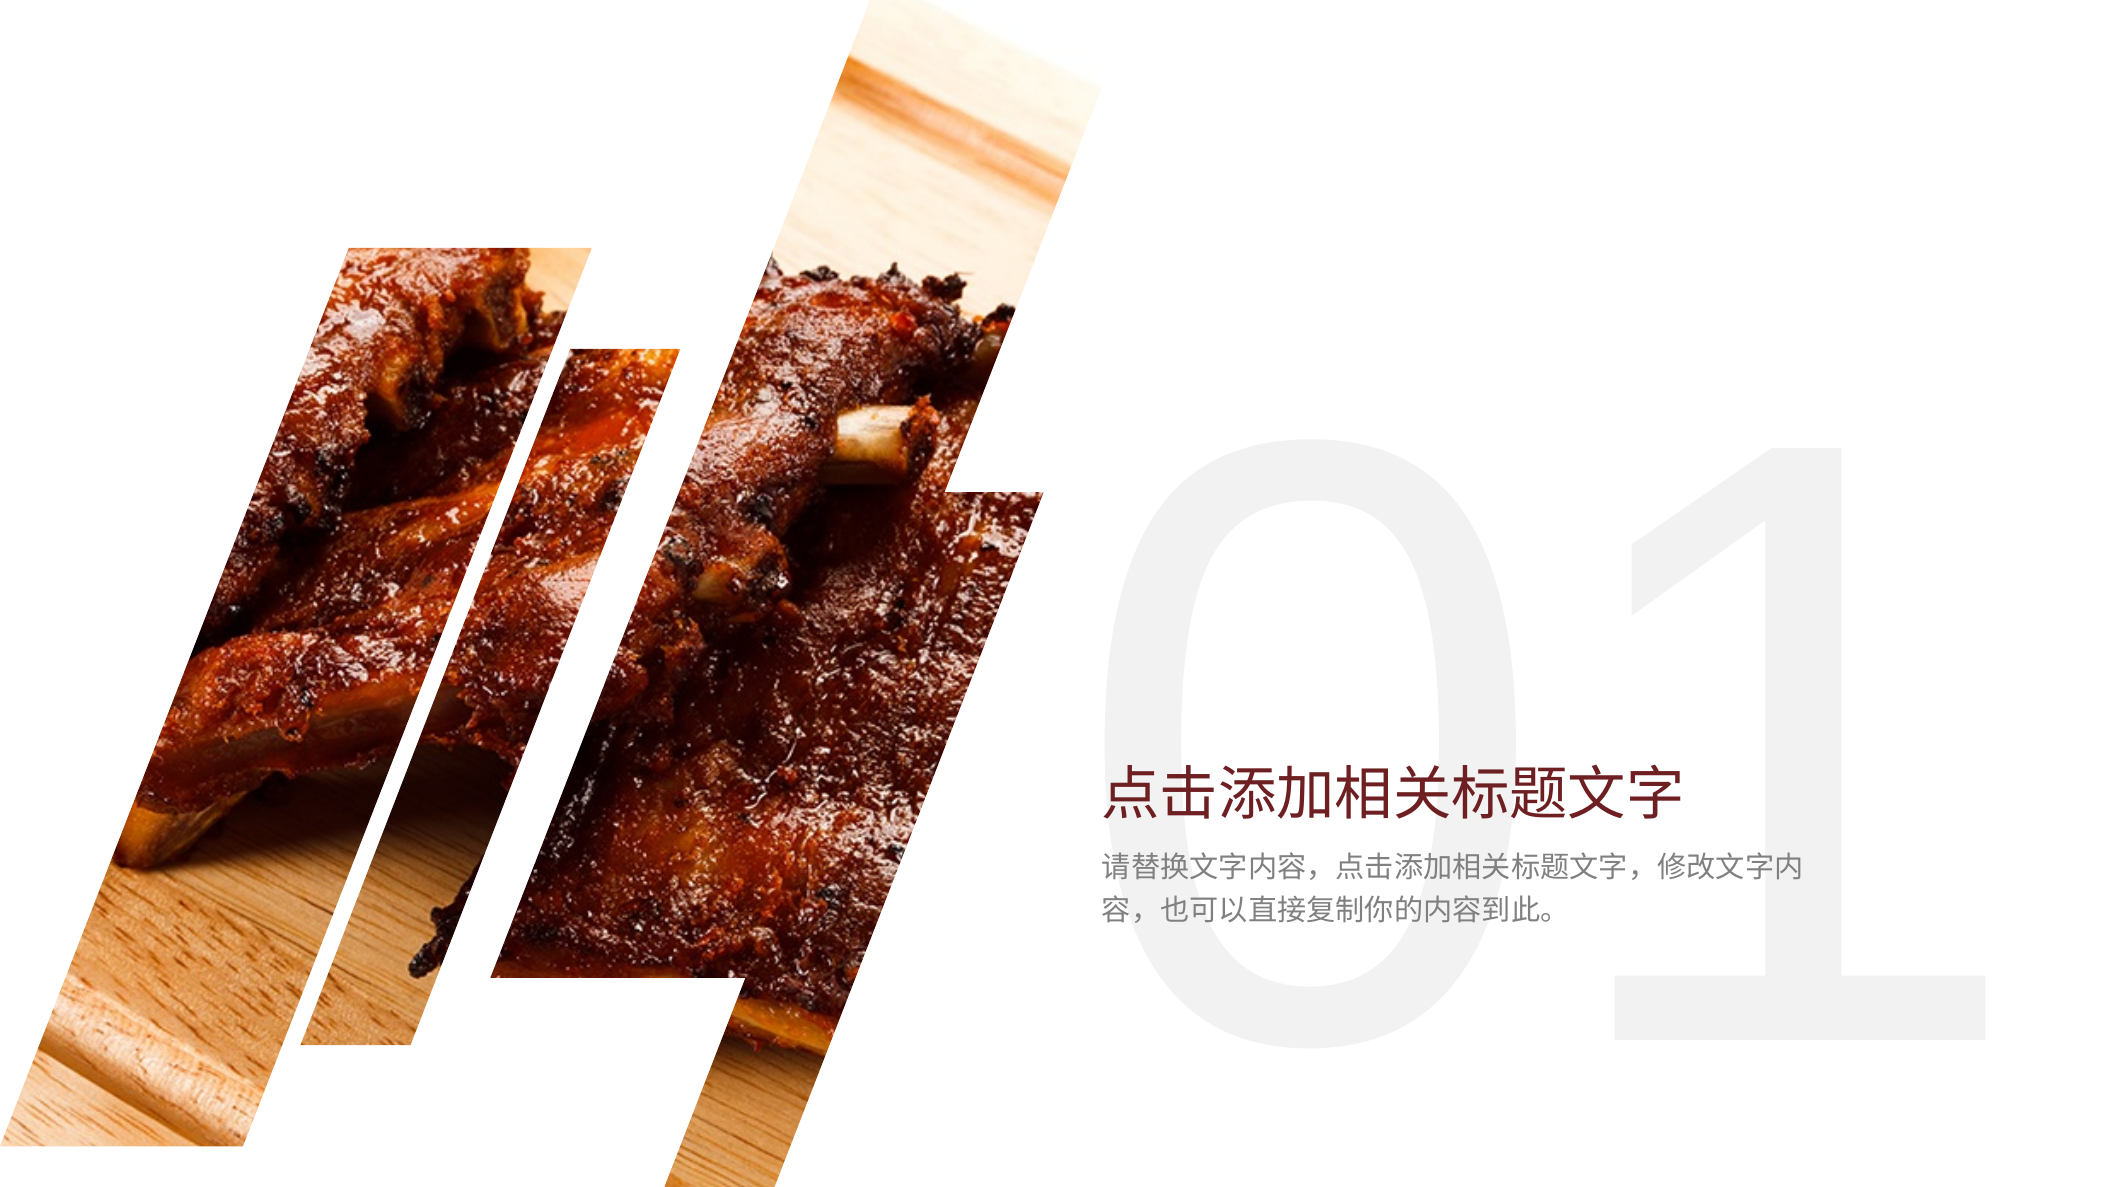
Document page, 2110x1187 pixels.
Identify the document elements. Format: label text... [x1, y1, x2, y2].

text_box [298, 347, 682, 1047]
text_box 点击添加相关标题文字 [1101, 741, 1843, 826]
text_box 请替换文字内容，点击添加相关标题文字，修改文字内容，也可以直接复制你的内容到此。 [1101, 841, 1843, 926]
text_box [0, 246, 594, 1148]
text_box [488, 0, 1137, 1187]
text_box 01 [1071, 0, 2052, 1187]
